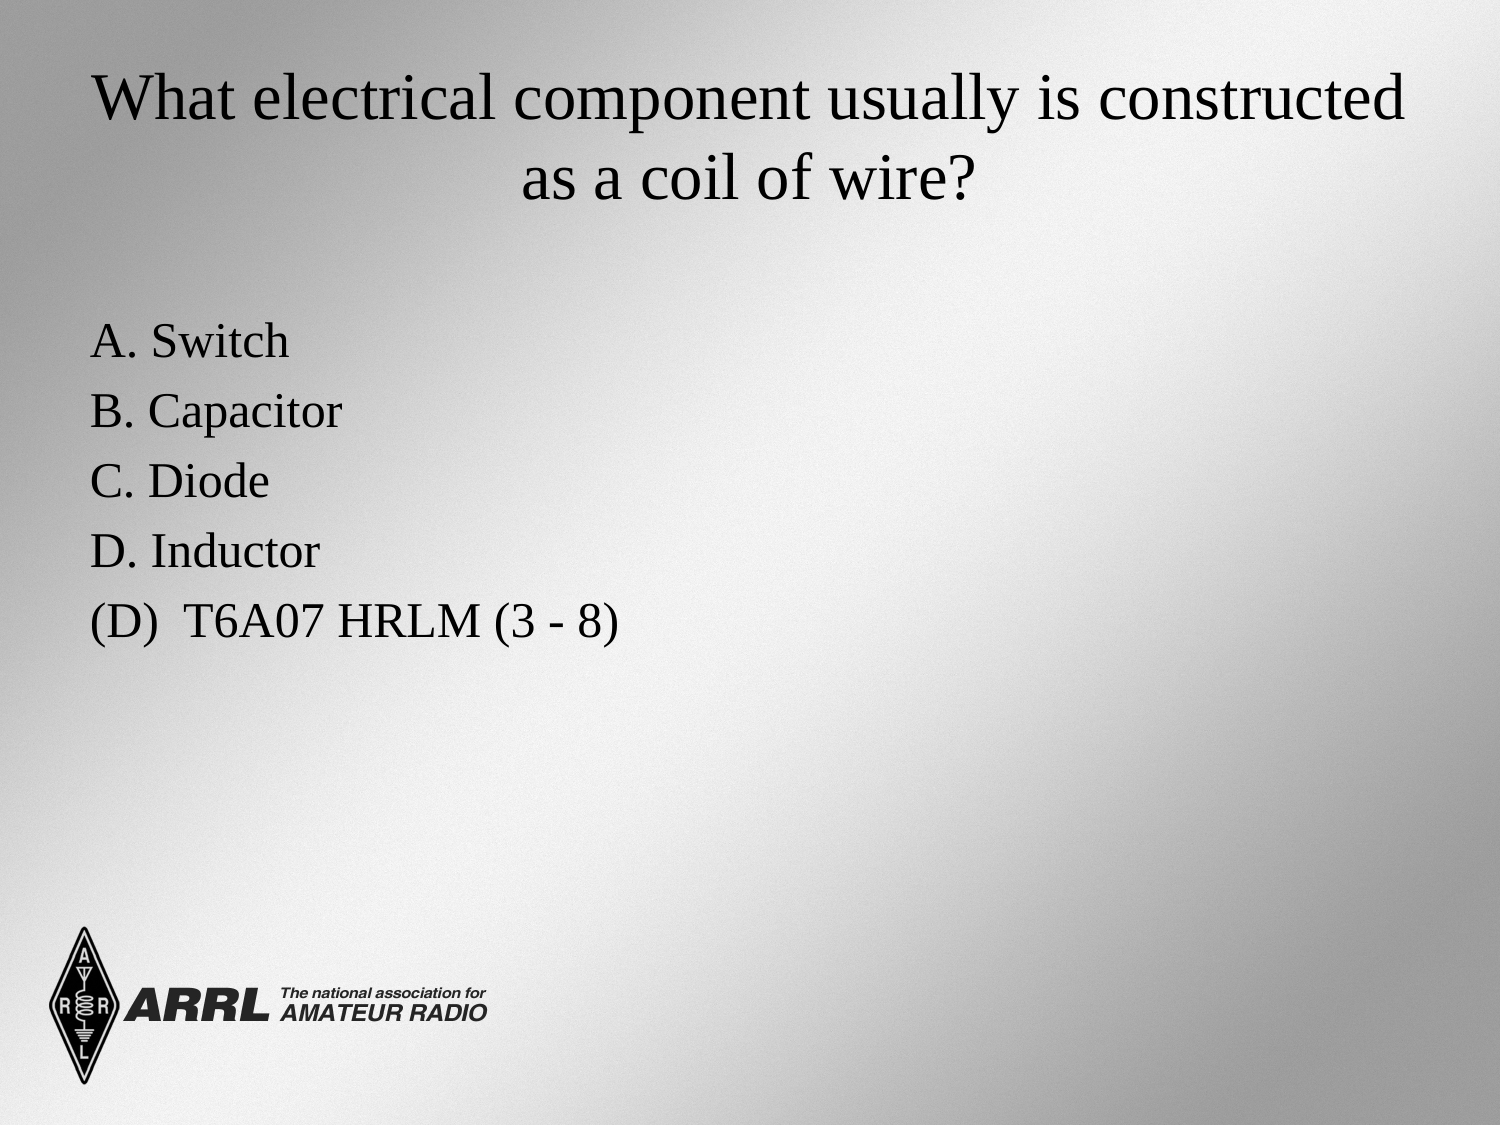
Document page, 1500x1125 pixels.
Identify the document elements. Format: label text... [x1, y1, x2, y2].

picture [0, 0, 1500, 1125]
list A. Switch B. Capacitor C. Diode D. Inductor (D) T6A07 HRLM (3 - 8) [75, 299, 1425, 1005]
title What electrical component usually is constructed as a coil of wire? [75, 45, 1425, 233]
